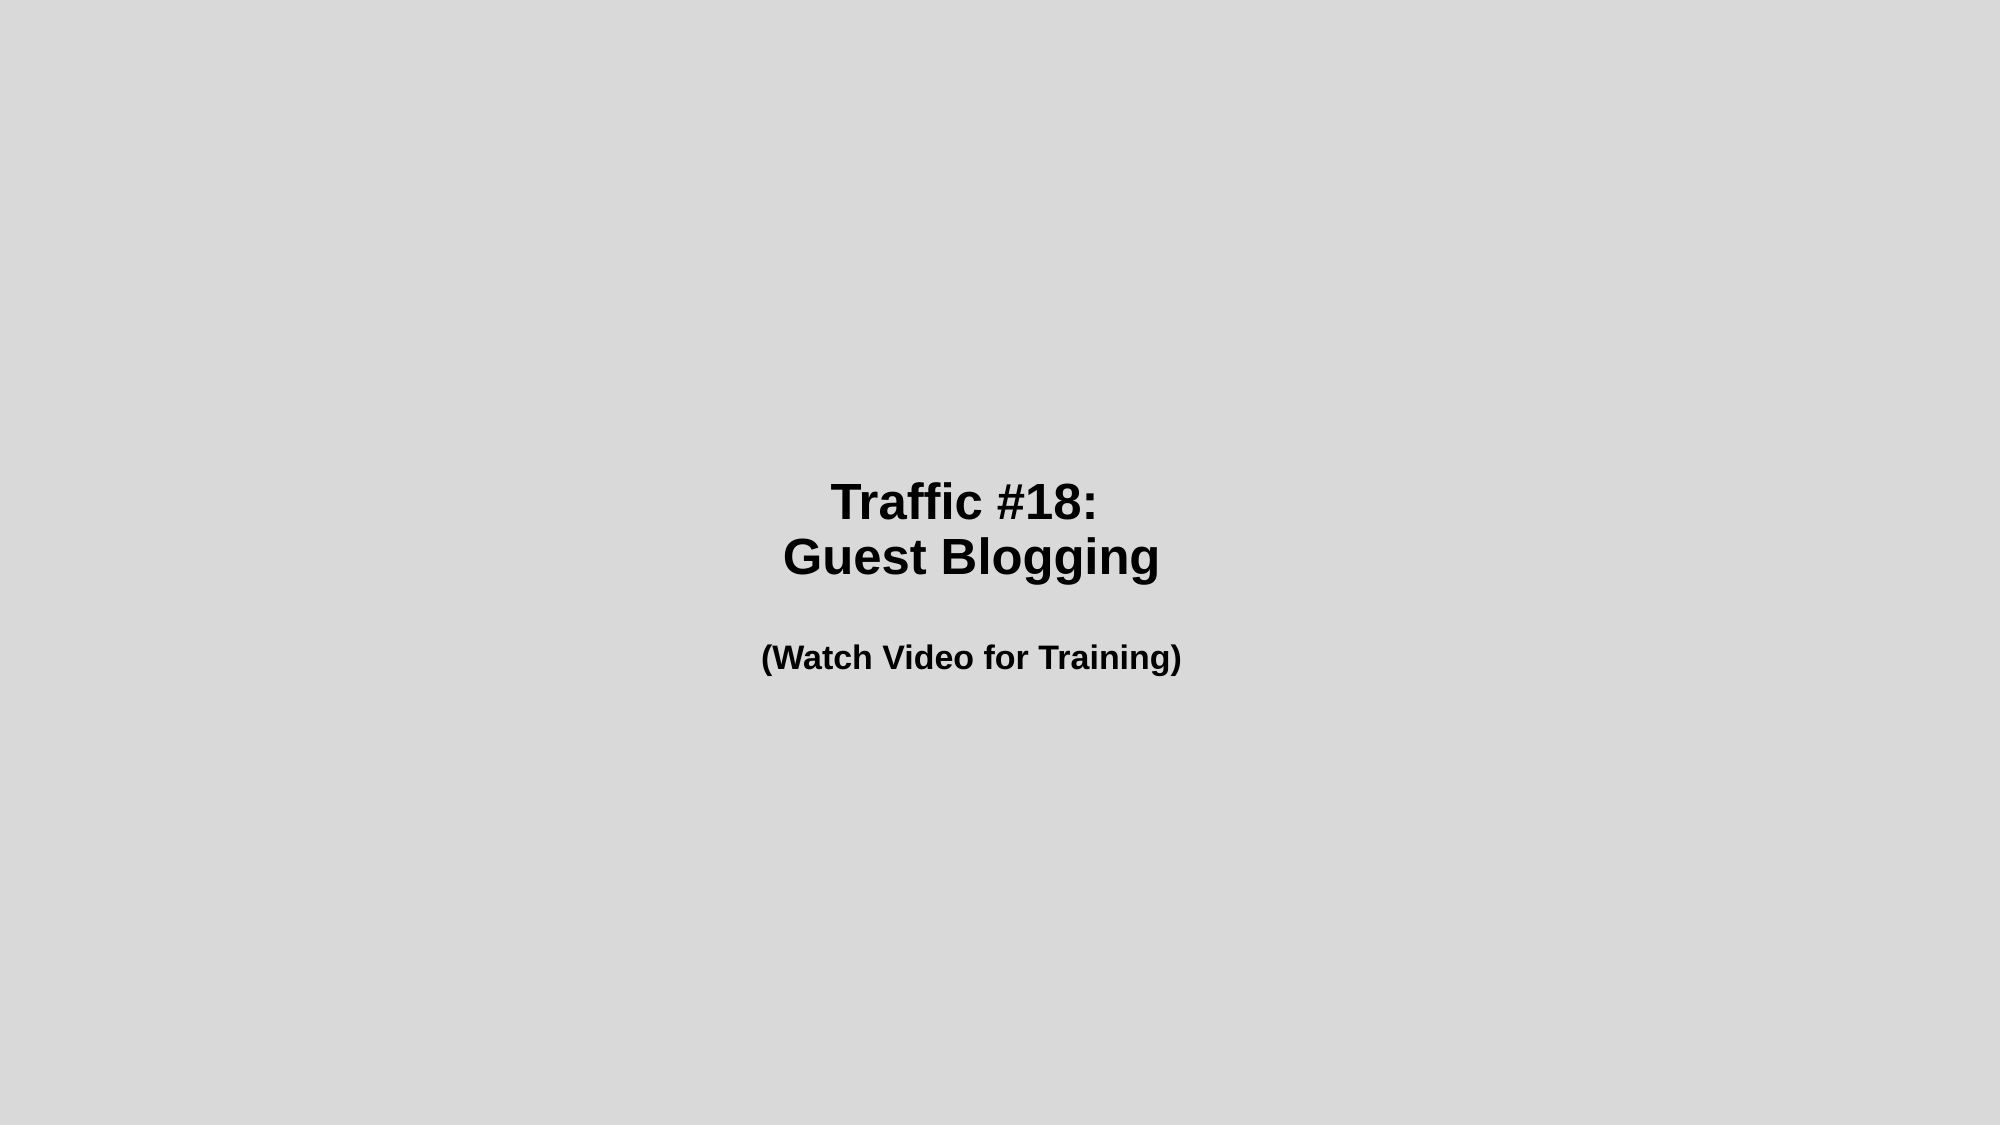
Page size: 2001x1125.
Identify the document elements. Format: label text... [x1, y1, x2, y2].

title Traffic #18: Guest Blogging (Watch Video for Training) [110, 467, 1833, 686]
